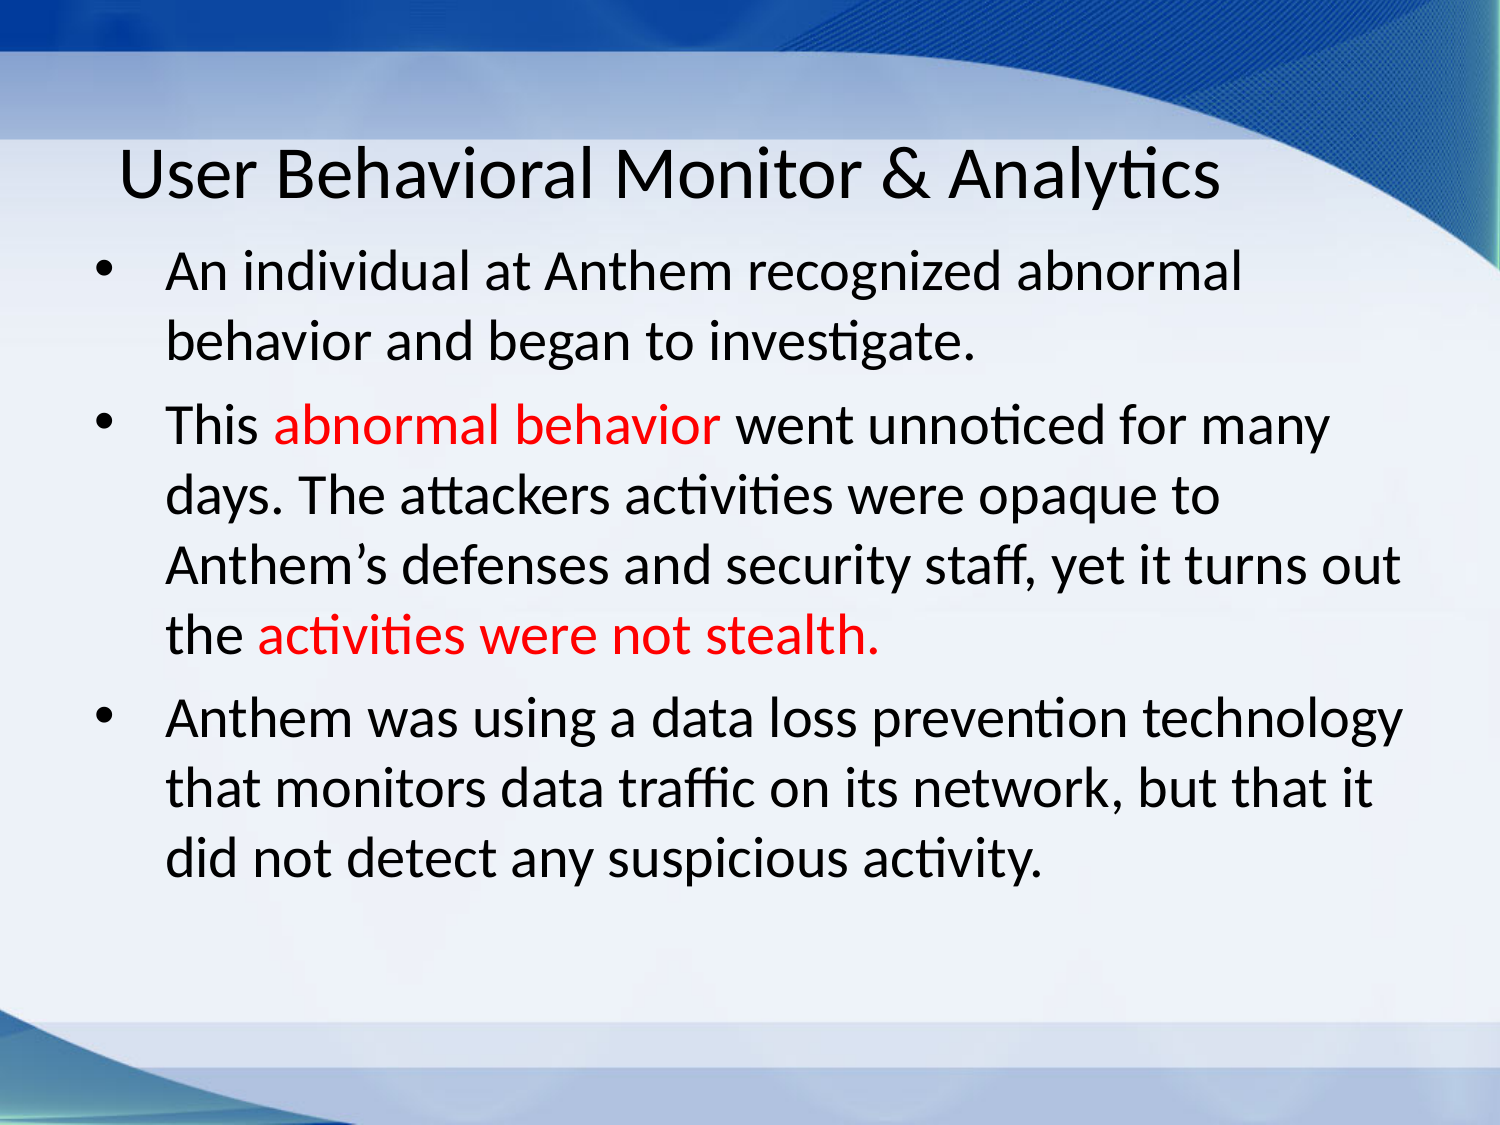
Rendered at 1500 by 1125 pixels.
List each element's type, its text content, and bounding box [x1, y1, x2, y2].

picture [0, 0, 1500, 1125]
title User Behavioral Monitor & Analytics [103, 59, 1397, 224]
list An individual at Anthem recognized abnormal behavior and began to investigate. This abnormal behavior went unnoticed for many days. The attackers activities were opaque to Anthem’s defenses and security staff, yet it turns out the activities were not stealth. Anthem was using a data loss prevention technology that monitors data traffic on its network, but that it did not detect any suspicious activity. [75, 224, 1425, 1038]
